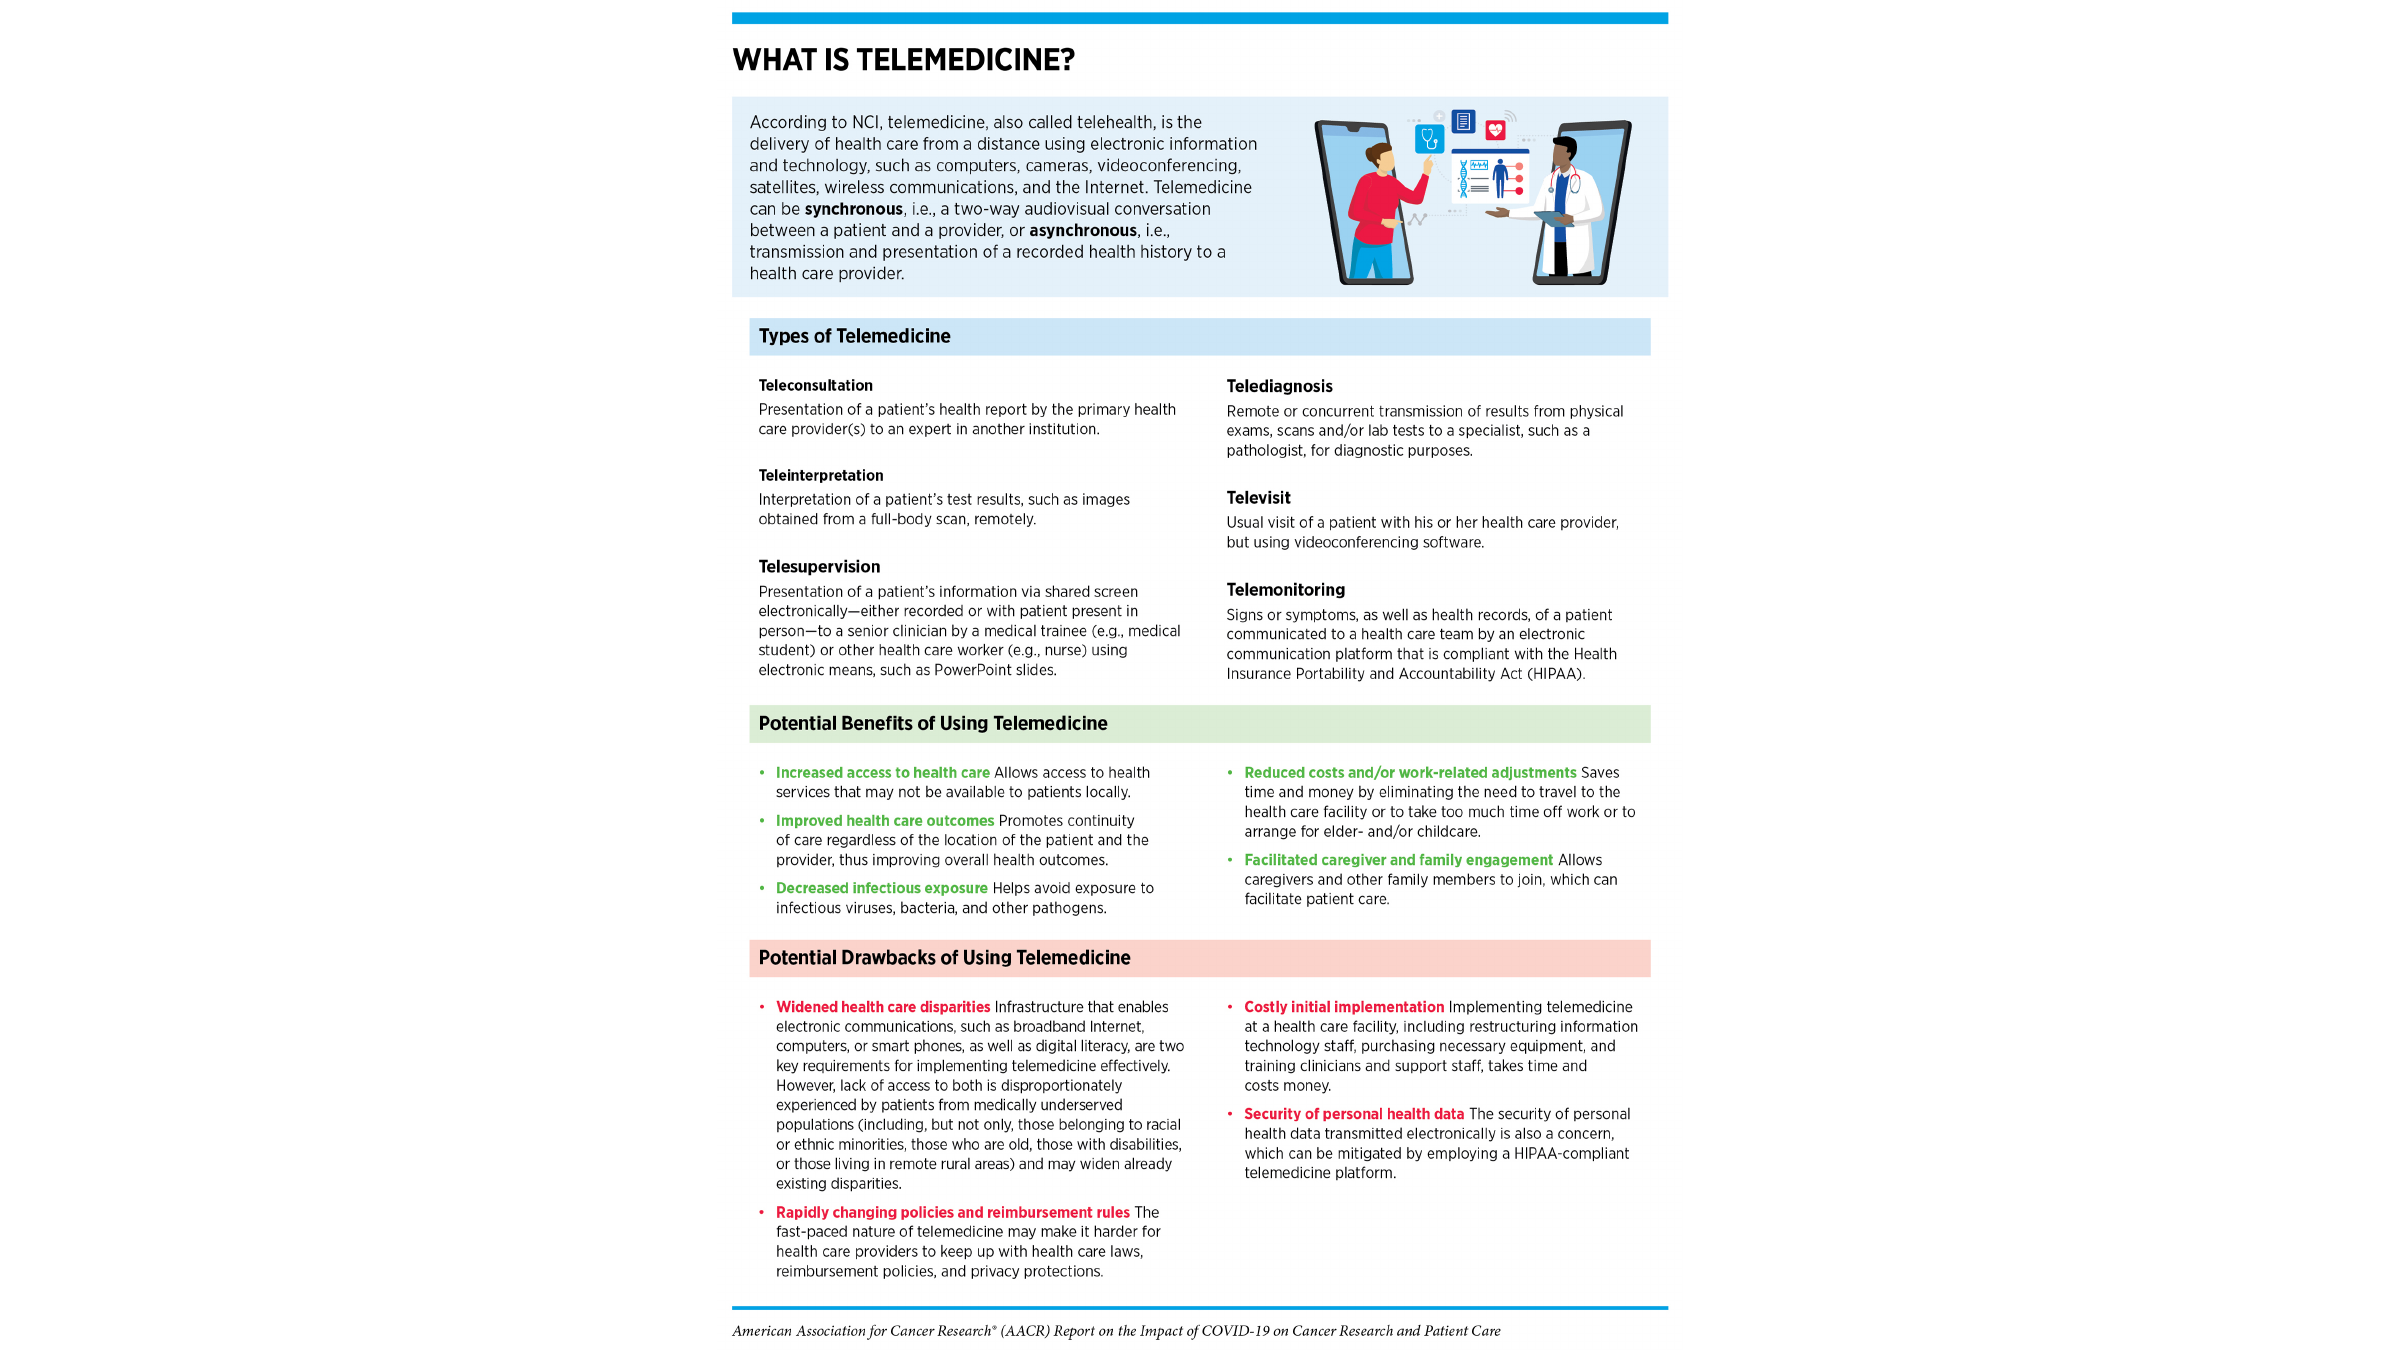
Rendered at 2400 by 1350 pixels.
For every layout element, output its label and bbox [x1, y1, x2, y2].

picture [717, 0, 1683, 1350]
